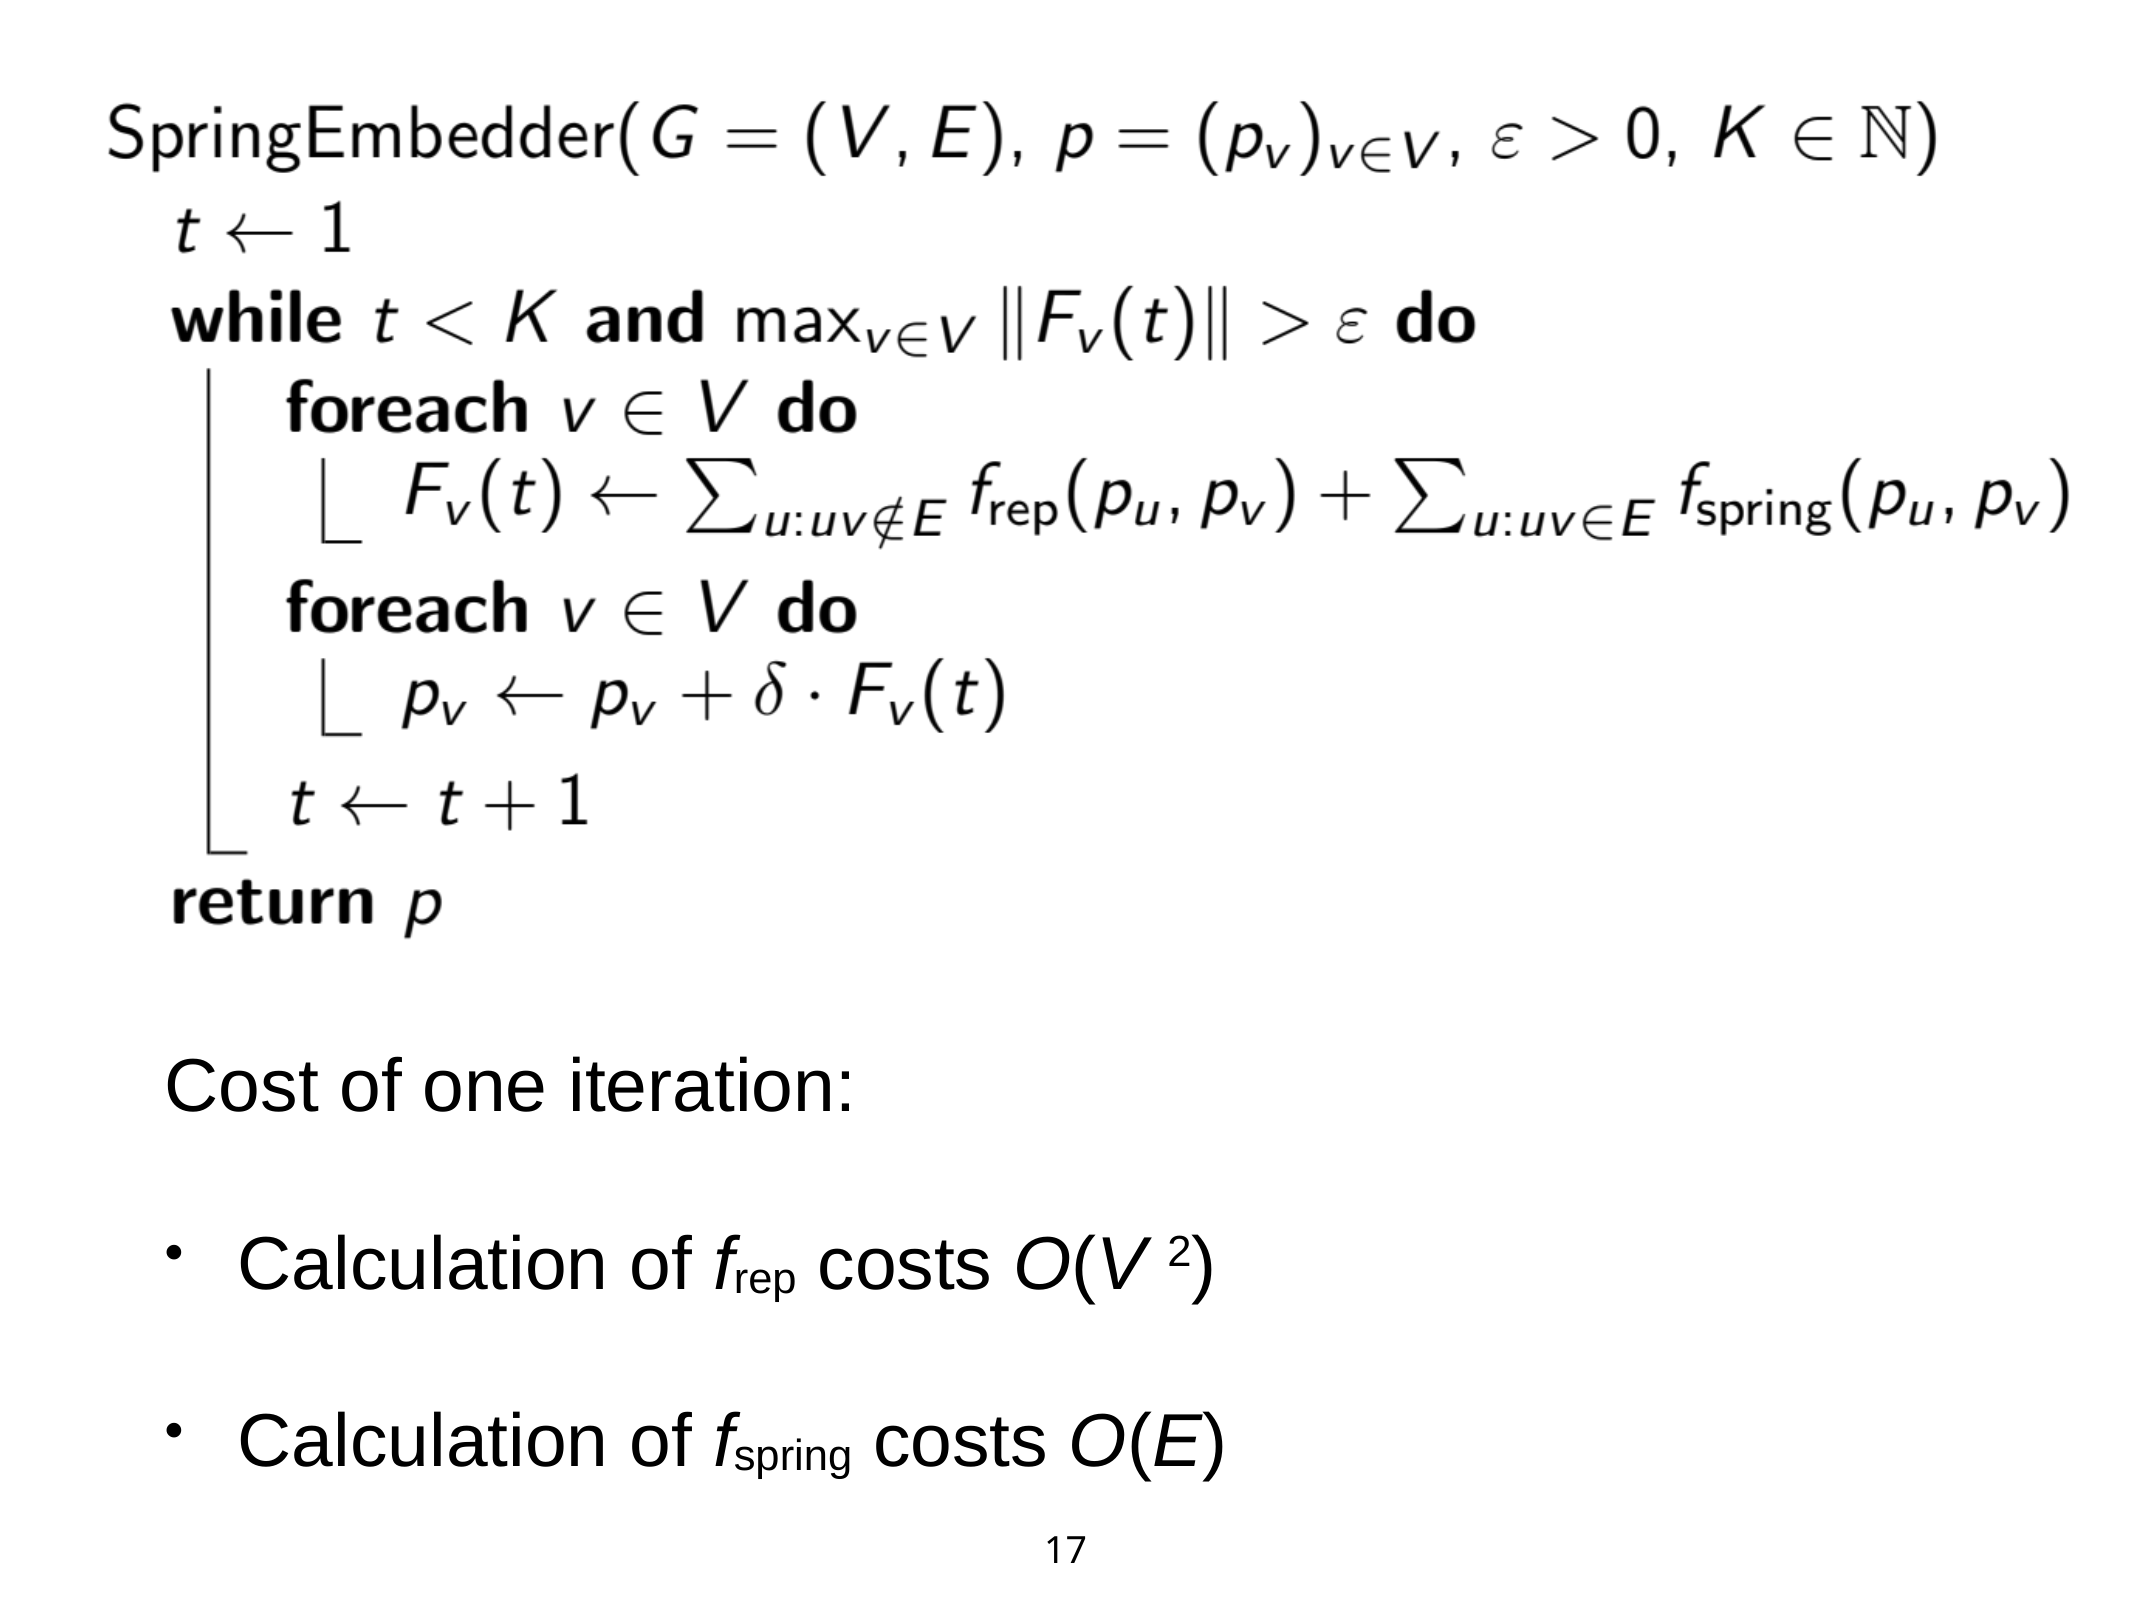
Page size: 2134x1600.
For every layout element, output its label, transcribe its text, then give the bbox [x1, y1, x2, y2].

list Cost of one iteration: Calculation of frep costs O(V 2) Calculation of fspring costs O(E) [155, 1178, 1832, 1496]
picture [105, 0, 2134, 1169]
slide_number 17 [1034, 1517, 1097, 1581]
